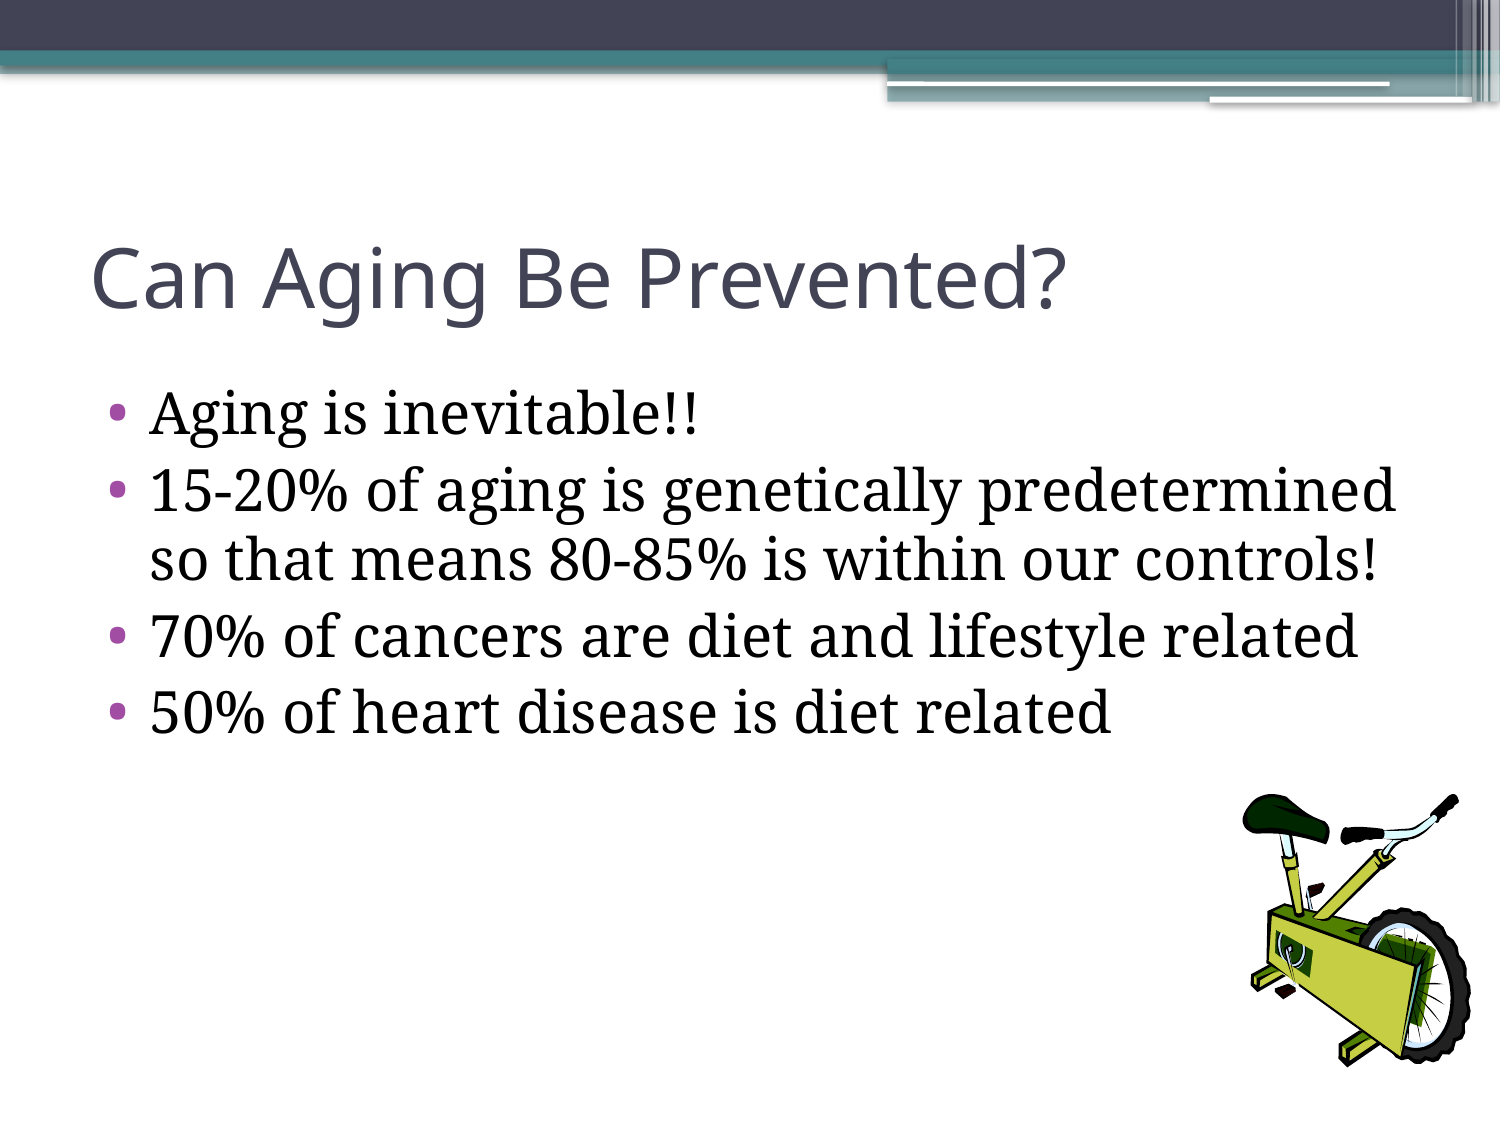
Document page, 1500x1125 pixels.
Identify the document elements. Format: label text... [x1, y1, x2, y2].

title Can Aging Be Prevented? [75, 187, 1425, 363]
list Aging is inevitable!! 15-20% of aging is genetically predetermined so that means 80-85% is within our controls! 70% of cancers are diet and lifestyle related 50% of heart disease is diet related [75, 368, 1425, 1079]
picture [1237, 787, 1472, 1068]
